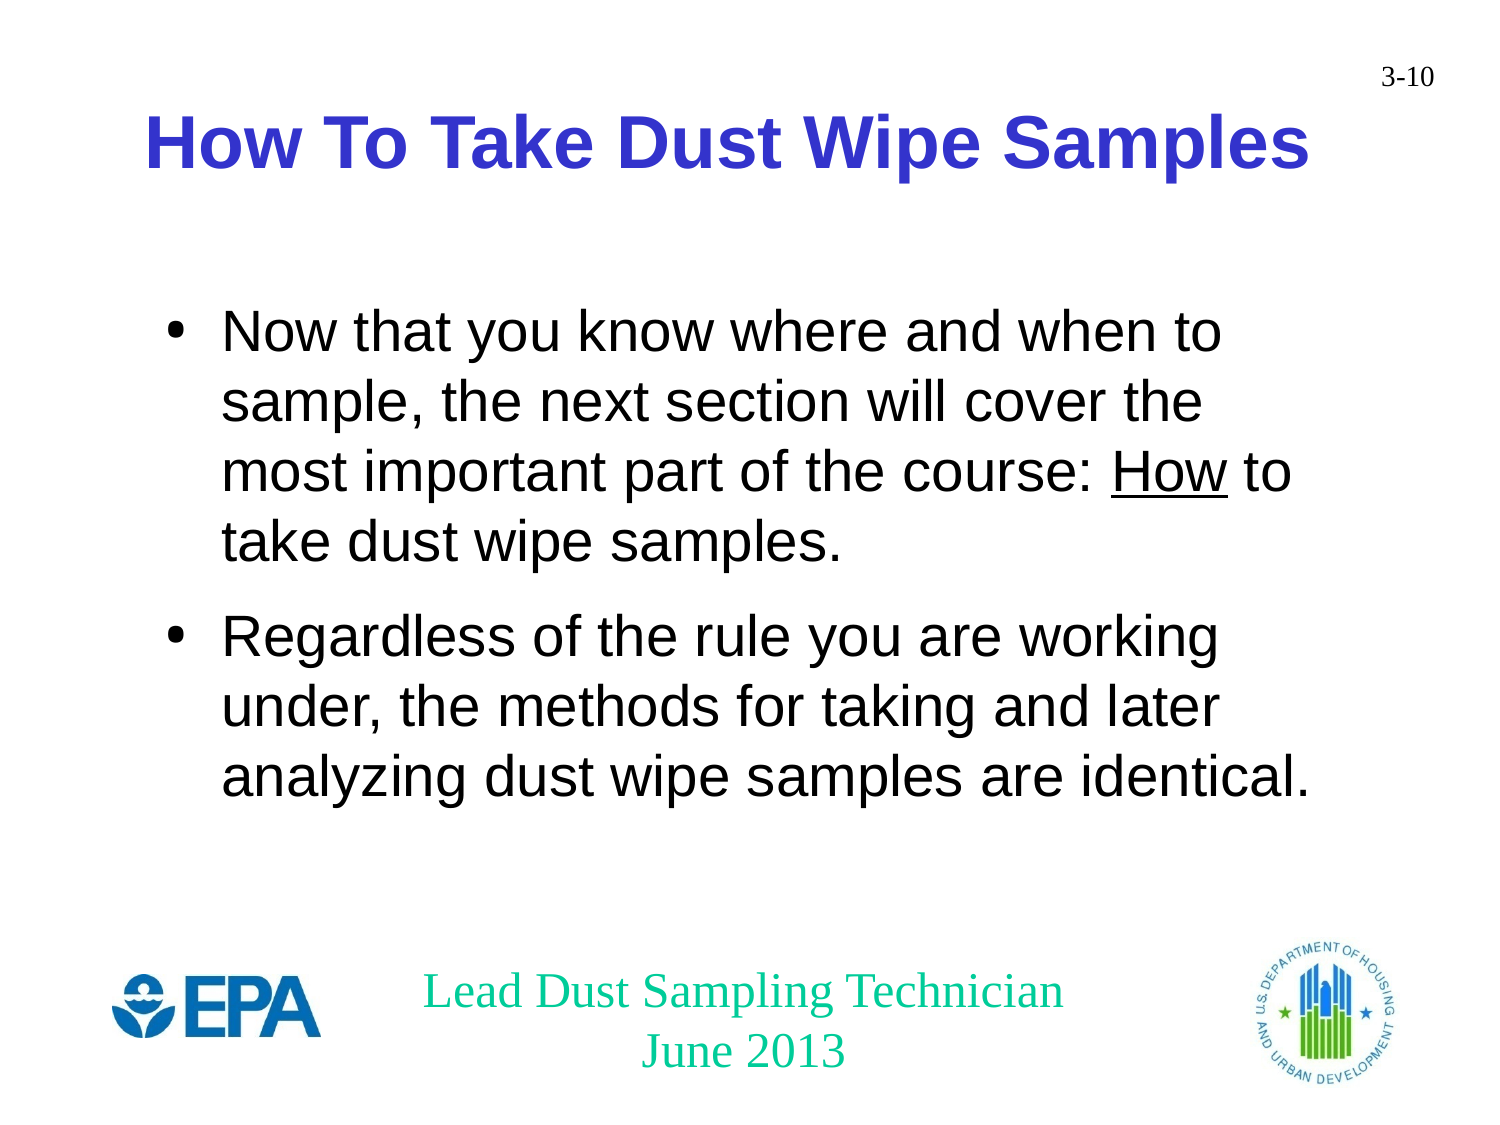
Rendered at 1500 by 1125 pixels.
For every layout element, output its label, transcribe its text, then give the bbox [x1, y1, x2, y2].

picture [112, 974, 321, 1038]
text_box Now that you know where and when to sample, the next section will cover the most important part of the course: How to take dust wipe samples. Regardless of the rule you are working under, the methods for taking and later analyzing dust wipe samples are identical. [150, 286, 1350, 877]
text_box How To Take Dust Wipe Samples [129, 44, 1334, 232]
picture [1250, 937, 1400, 1088]
